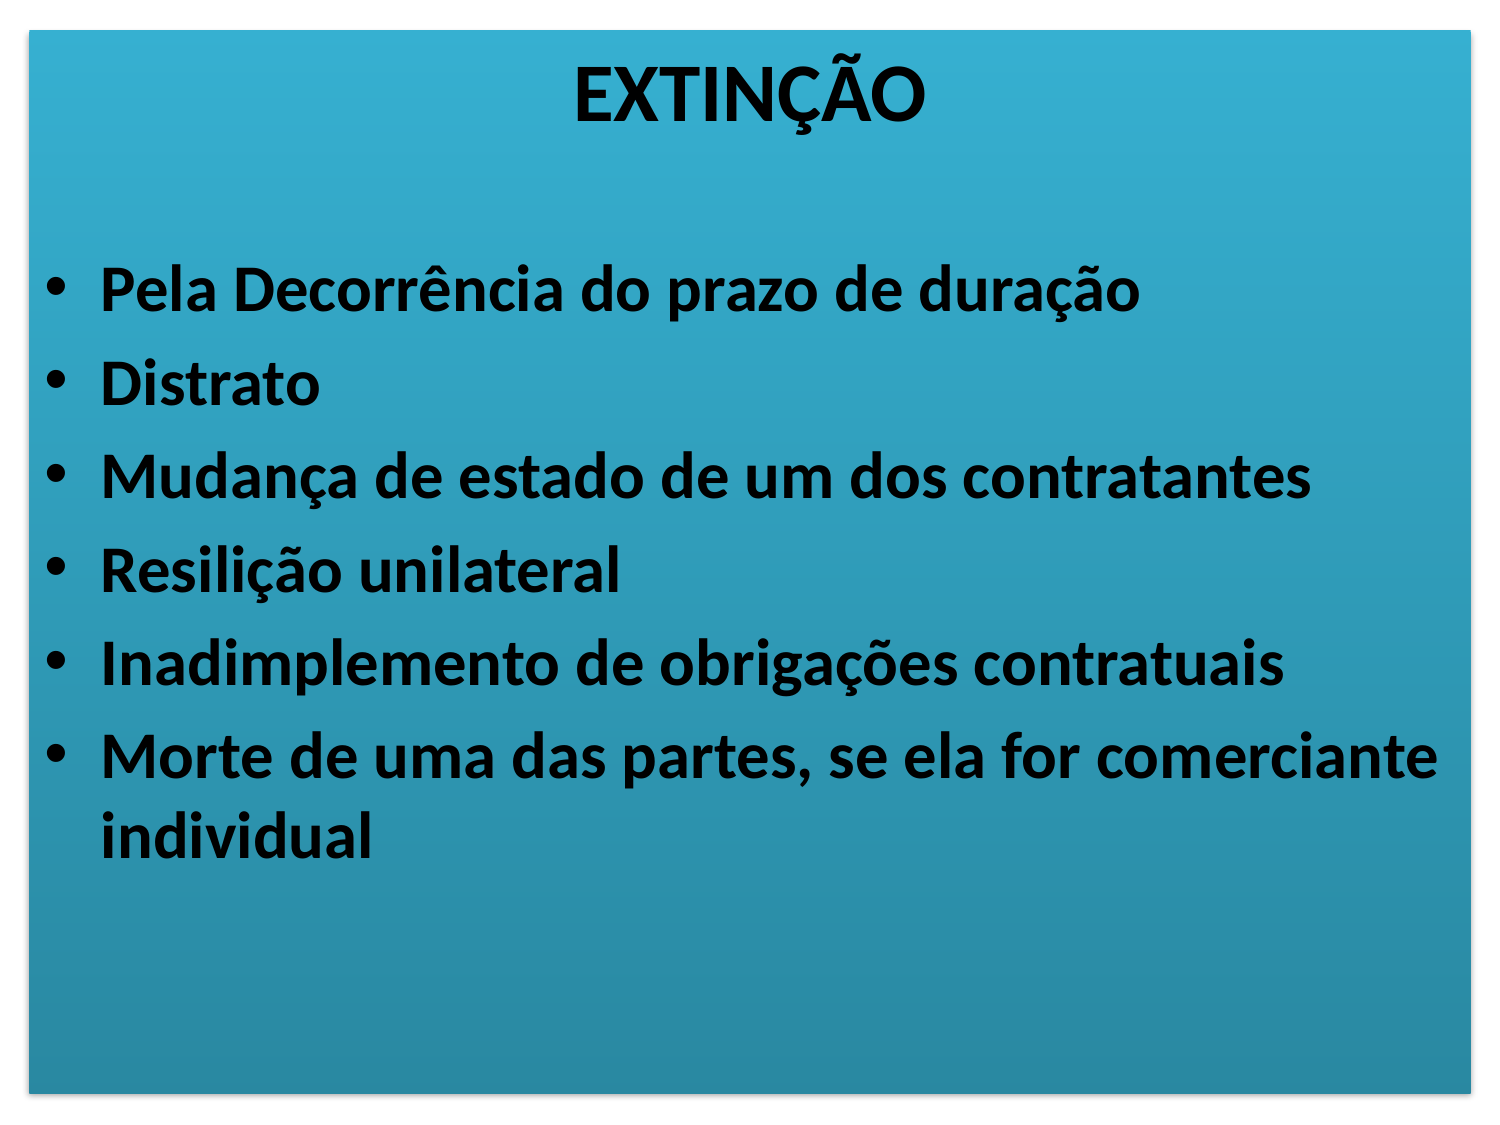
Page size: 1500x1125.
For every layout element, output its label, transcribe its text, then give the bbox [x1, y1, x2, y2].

text_box EXTINÇÃO Pela Decorrência do prazo de duração Distrato Mudança de estado de um dos contratantes Resilição unilateral Inadimplemento de obrigações contratuais Morte de uma das partes, se ela for comerciante individual [29, 30, 1471, 1094]
